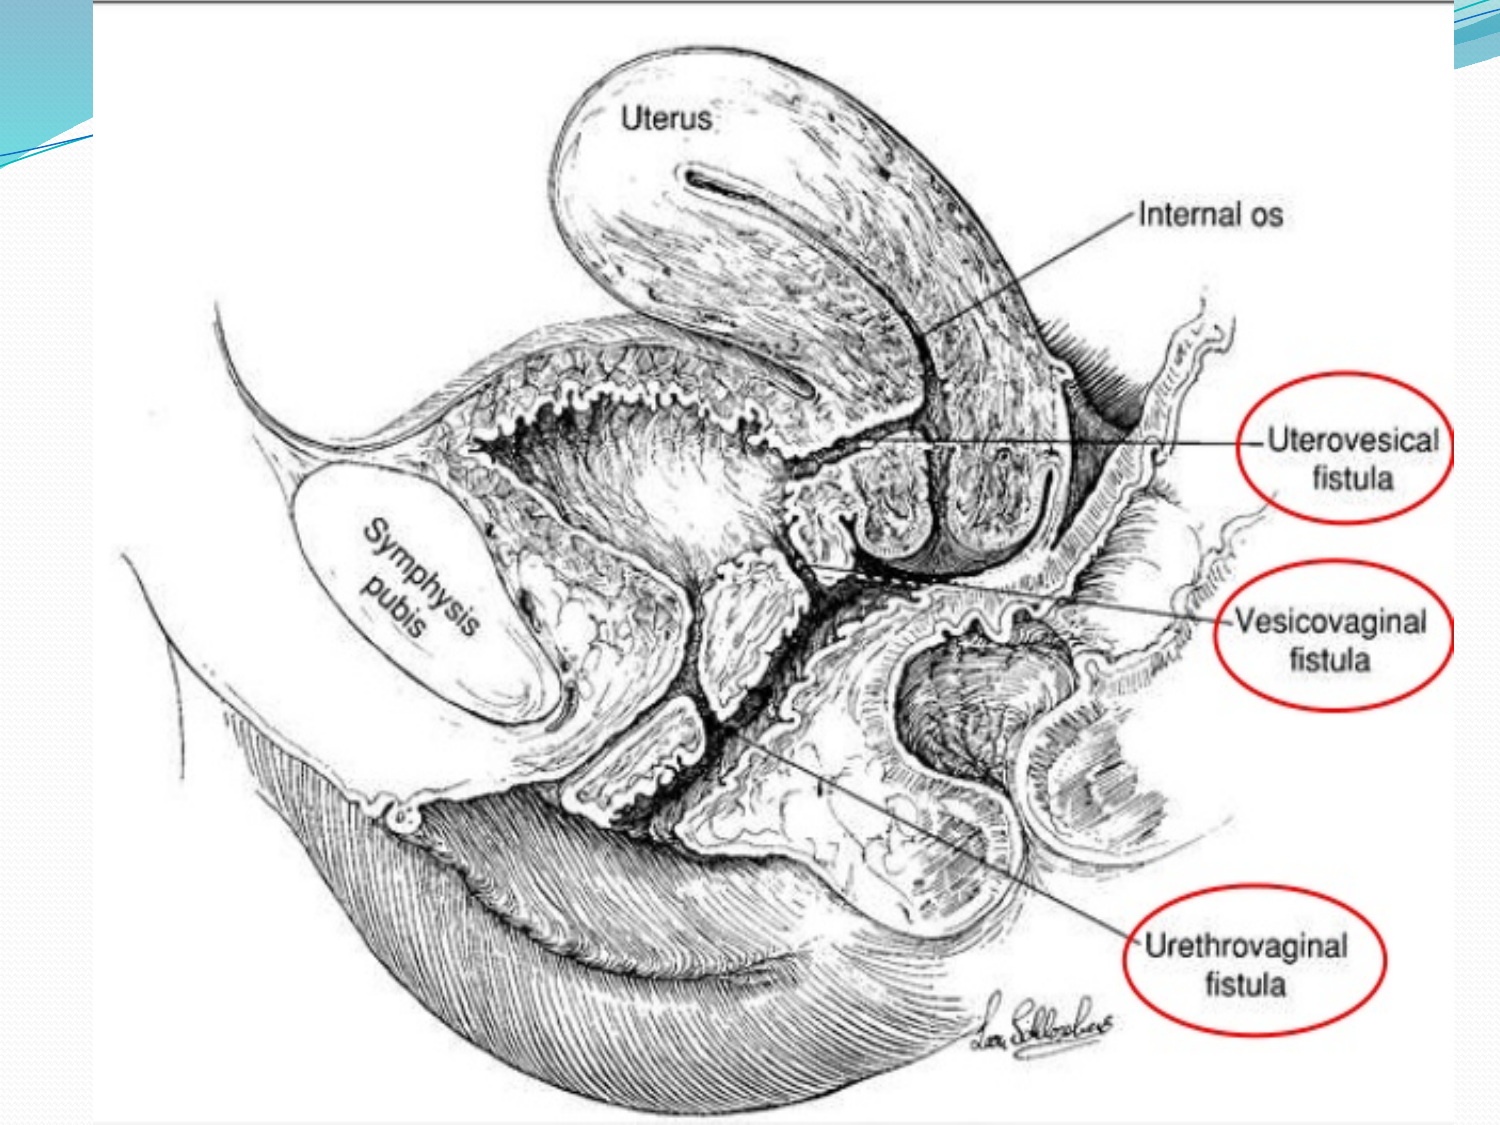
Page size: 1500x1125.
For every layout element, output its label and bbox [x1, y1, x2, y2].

list [93, 0, 1454, 1125]
